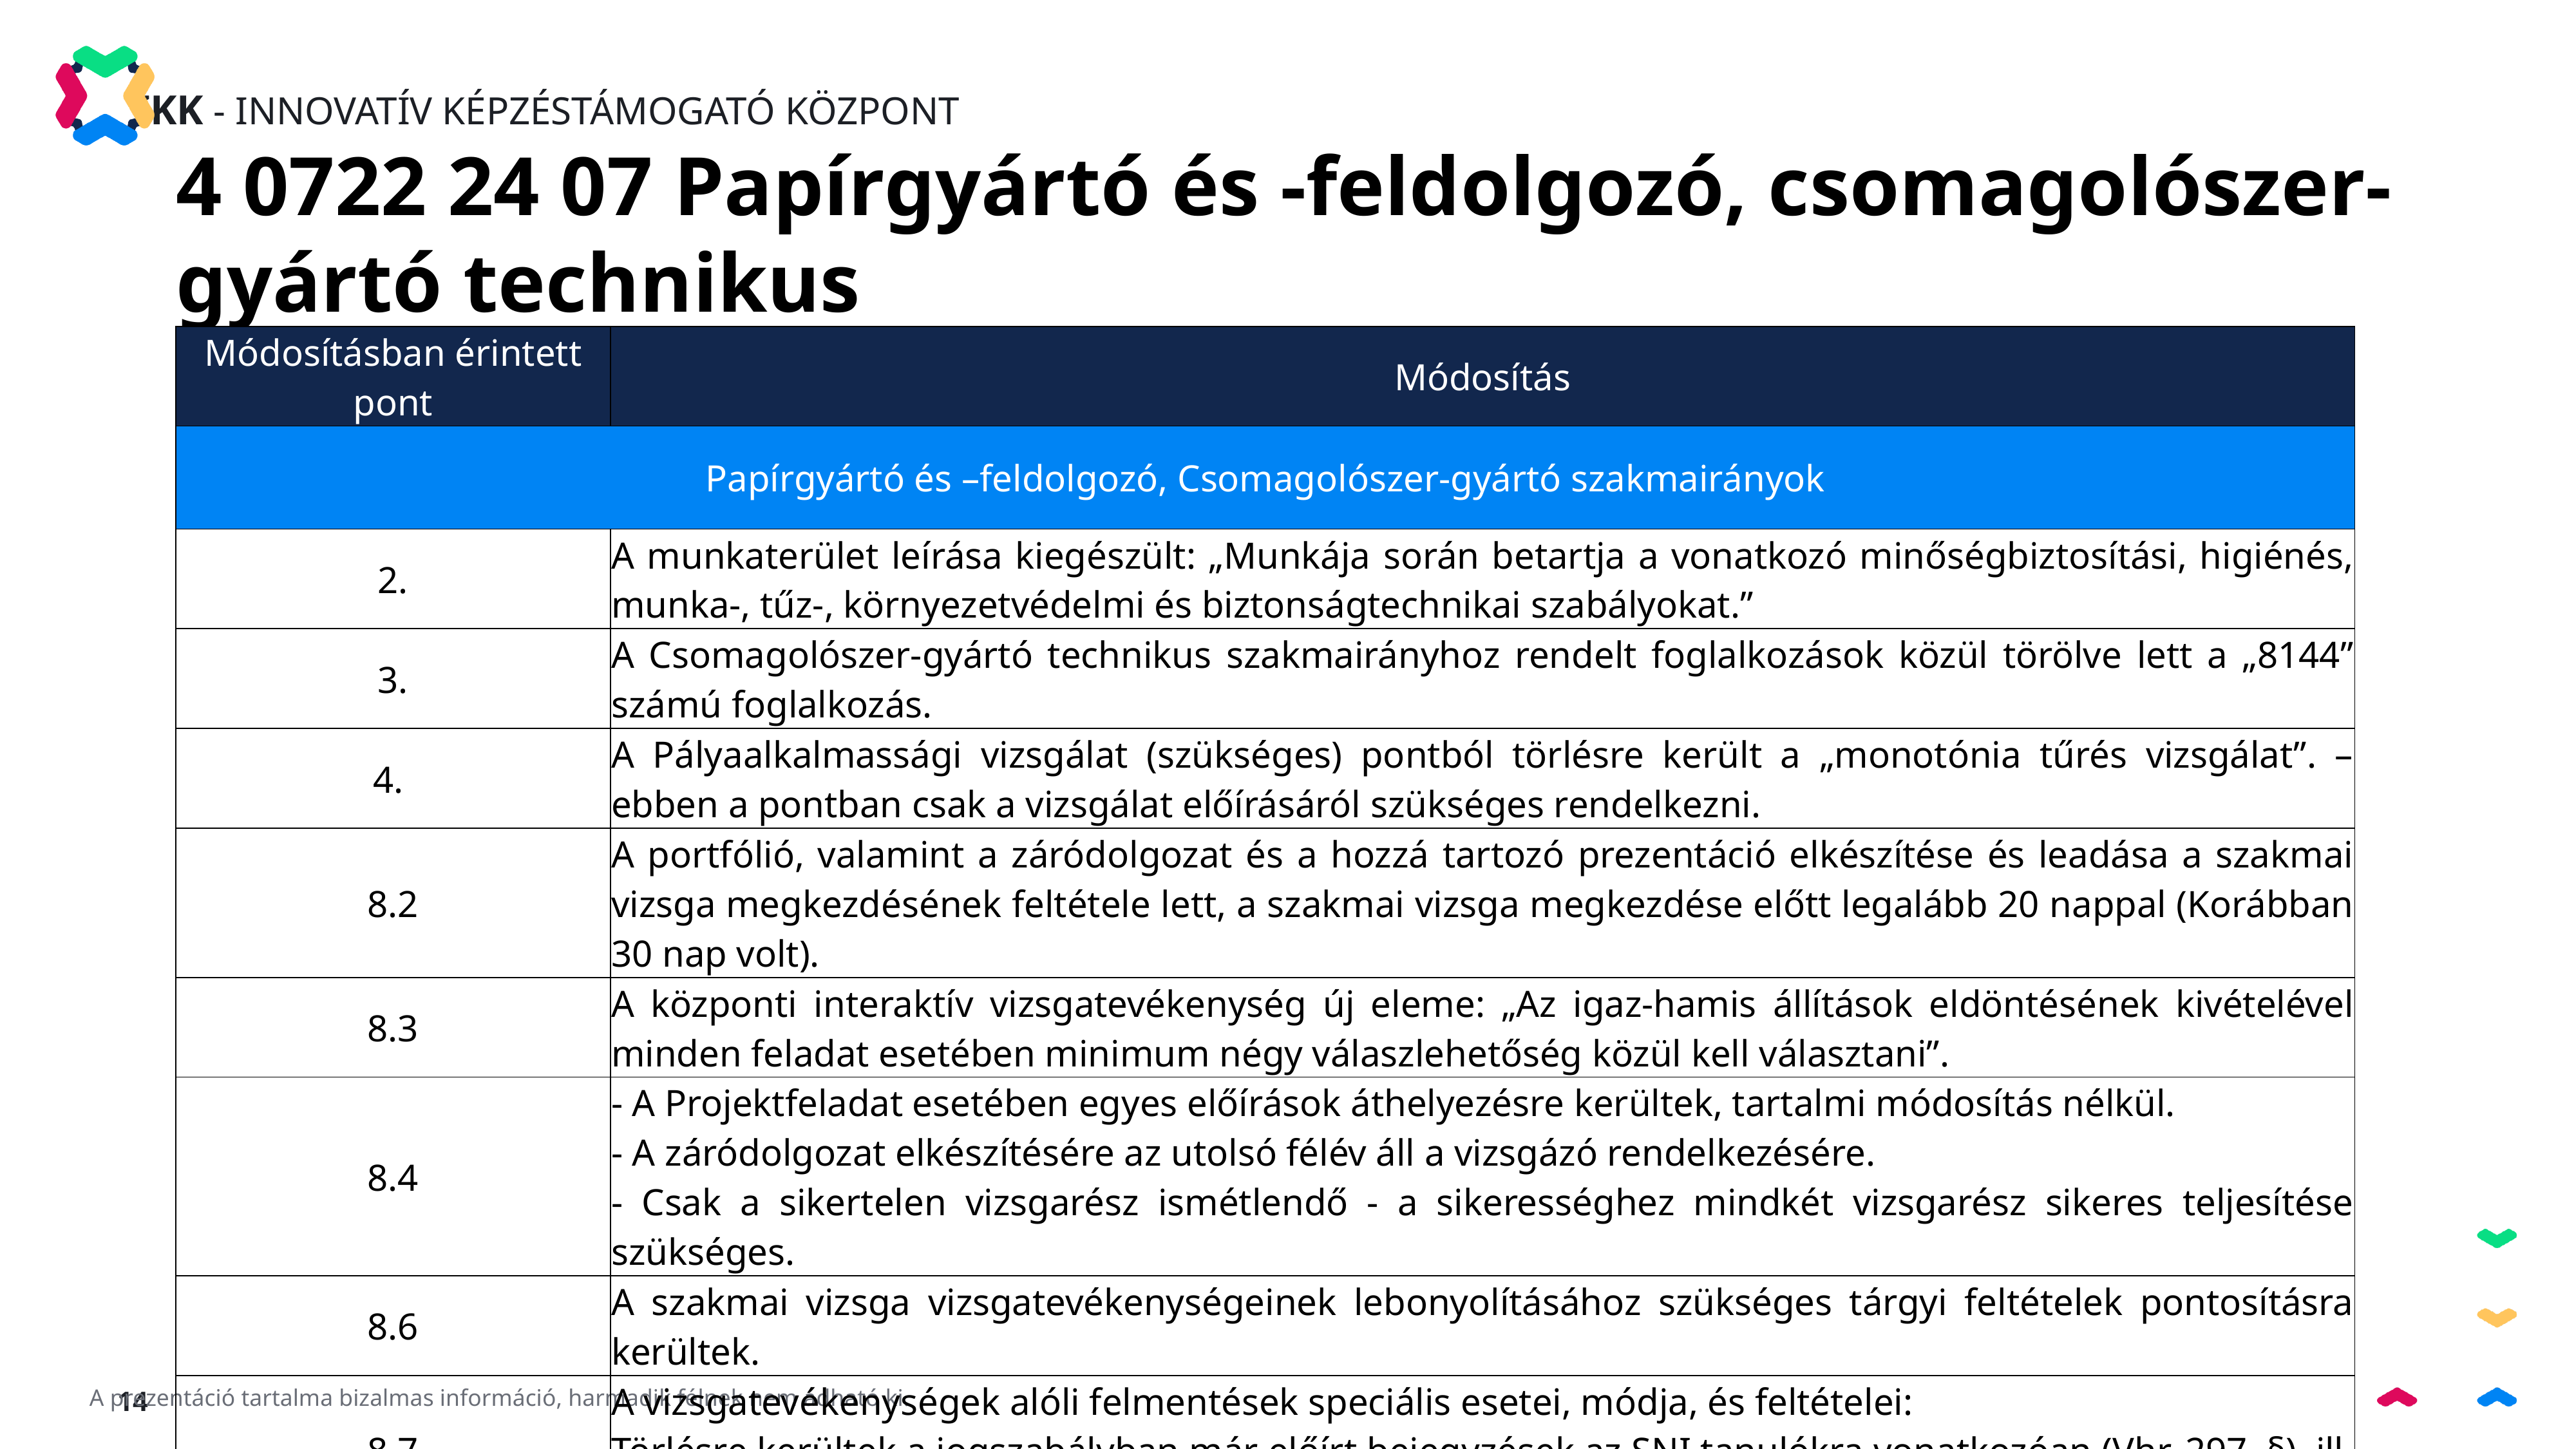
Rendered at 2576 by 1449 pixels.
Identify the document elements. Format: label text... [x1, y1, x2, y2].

table_cell 8.6 [176, 1276, 610, 1375]
table_header Módosításban érintett pont [176, 327, 610, 426]
table_cell A központi interaktív vizsgatevékenység új eleme: „Az igaz-hamis állítások eldöntésének kivételével minden feladat esetében minimum négy válaszlehetőség közül kell választani”. [611, 978, 2354, 1077]
table_cell 8.3 [176, 978, 610, 1077]
table_cell A szakmai vizsga vizsgatevékenységeinek lebonyolításához szükséges tárgyi feltételek pontosításra kerültek. [611, 1276, 2354, 1375]
picture [2377, 1229, 2517, 1406]
table_cell A Csomagolószer-gyártó technikus szakmairányhoz rendelt foglalkozások közül törölve lett a „8144” számú foglalkozás. [611, 629, 2354, 728]
table_cell - A Projektfeladat esetében egyes előírások áthelyezésre kerültek, tartalmi módosítás nélkül. - A záródolgozat elkészítésére az utolsó félév áll a vizsgázó rendelkezésére. - Csak a sikertelen vizsgarész ismétlendő - a sikerességhez mindkét vizsgarész sikeres teljesítése szükséges. [611, 1077, 2354, 1275]
table_cell A vizsgatevékenységek alóli felmentések speciális esetei, módja, és feltételei: Törlésre kerültek a jogszabályban már előírt bejegyzések az SNI tanulókra vonatkozóan (Vhr. 297. §), ill. az OSZTV eredményre vonatkozóan (Vhr. 264. § (2) bekezdés). [611, 1376, 2354, 1449]
table_cell 2. [176, 529, 610, 628]
table_cell 8.4 [176, 1077, 610, 1275]
table_cell Papírgyártó és –feldolgozó, Csomagolószer-gyártó szakmairányok [176, 426, 2354, 529]
table_header Módosítás [611, 327, 2354, 426]
table_cell A Pályaalkalmassági vizsgálat (szükséges) pontból törlésre került a „monotónia tűrés vizsgálat”. – ebben a pontban csak a vizsgálat előírásáról szükséges rendelkezni. [611, 729, 2354, 828]
table_cell 3. [176, 629, 610, 728]
table_cell A munkaterület leírása kiegészült: „Munkája során betartja a vonatkozó minőségbiztosítási, higiénés, munka-, tűz-, környezetvédelmi és biztonságtechnikai szabályokat.” [611, 529, 2354, 628]
table_cell 8.7 [176, 1376, 610, 1449]
table_cell 4. [176, 729, 610, 828]
table_cell 8.2 [176, 829, 610, 977]
picture [55, 46, 155, 146]
table_cell A portfólió, valamint a záródolgozat és a hozzá tartozó prezentáció elkészítése és leadása a szakmai vizsga megkezdésének feltétele lett, a szakmai vizsga megkezdése előtt legalább 20 nappal (Korábban 30 nap volt). [611, 829, 2354, 977]
list 4 0722 24 07 Papírgyártó és -feldolgozó, csomagolószer-gyártó technikus [176, 135, 2561, 279]
